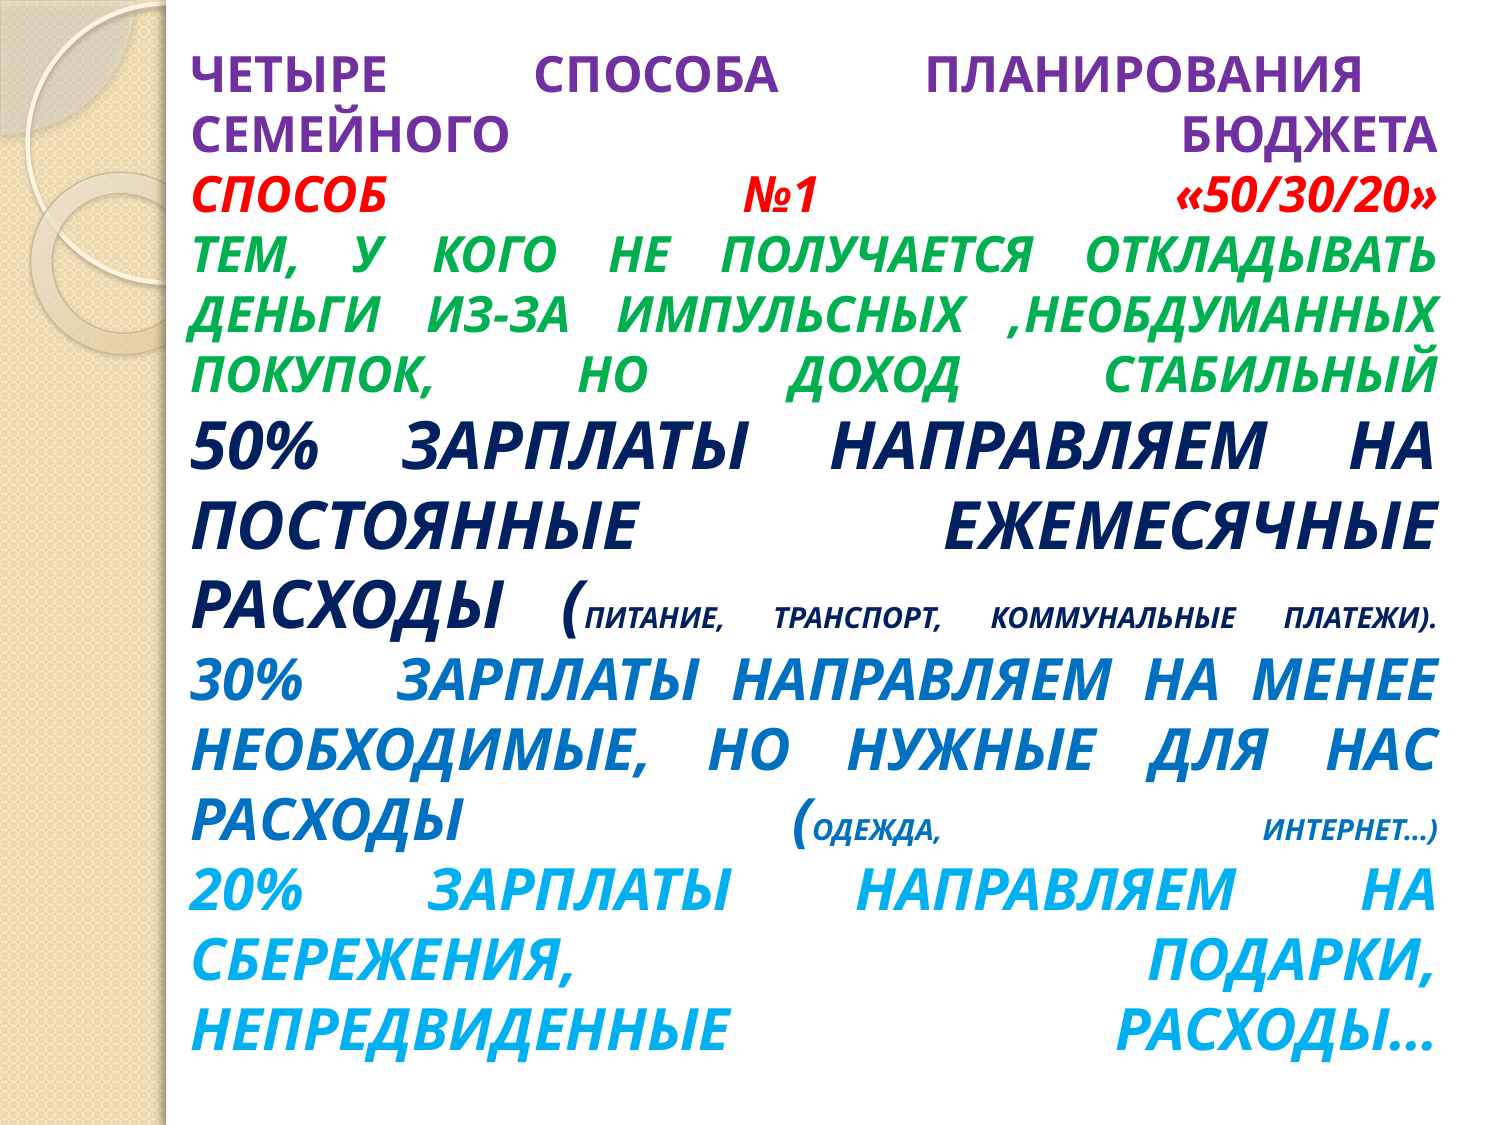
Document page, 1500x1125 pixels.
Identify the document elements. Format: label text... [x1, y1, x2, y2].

text_box ЧЕТЫРЕ СПОСОБА ПЛАНИРОВАНИЯ СЕМЕЙНОГО БЮДЖЕТА СПОСОБ №1 «50/30/20» ТЕМ, У КОГО НЕ ПОЛУЧАЕТСЯ ОТКЛАДЫВАТЬ ДЕНЬГИ ИЗ-ЗА ИМПУЛЬСНЫХ ,НЕОБДУМАННЫХ ПОКУПОК, НО ДОХОД СТАБИЛЬНЫЙ 50% ЗАРПЛАТЫ НАПРАВЛЯЕМ НА ПОСТОЯННЫЕ ЕЖЕМЕСЯЧНЫЕ РАСХОДЫ (ПИТАНИЕ, ТРАНСПОРТ, КОММУНАЛЬНЫЕ ПЛАТЕЖИ). 30% ЗАРПЛАТЫ НАПРАВЛЯЕМ НА МЕНЕЕ НЕОБХОДИМЫЕ, НО НУЖНЫЕ ДЛЯ НАС РАСХОДЫ (ОДЕЖДА, ИНТЕРНЕТ…) 20% ЗАРПЛАТЫ НАПРАВЛЯЕМ НА СБЕРЕЖЕНИЯ, ПОДАРКИ, НЕПРЕДВИДЕННЫЕ РАСХОДЫ… [175, 35, 1453, 1105]
